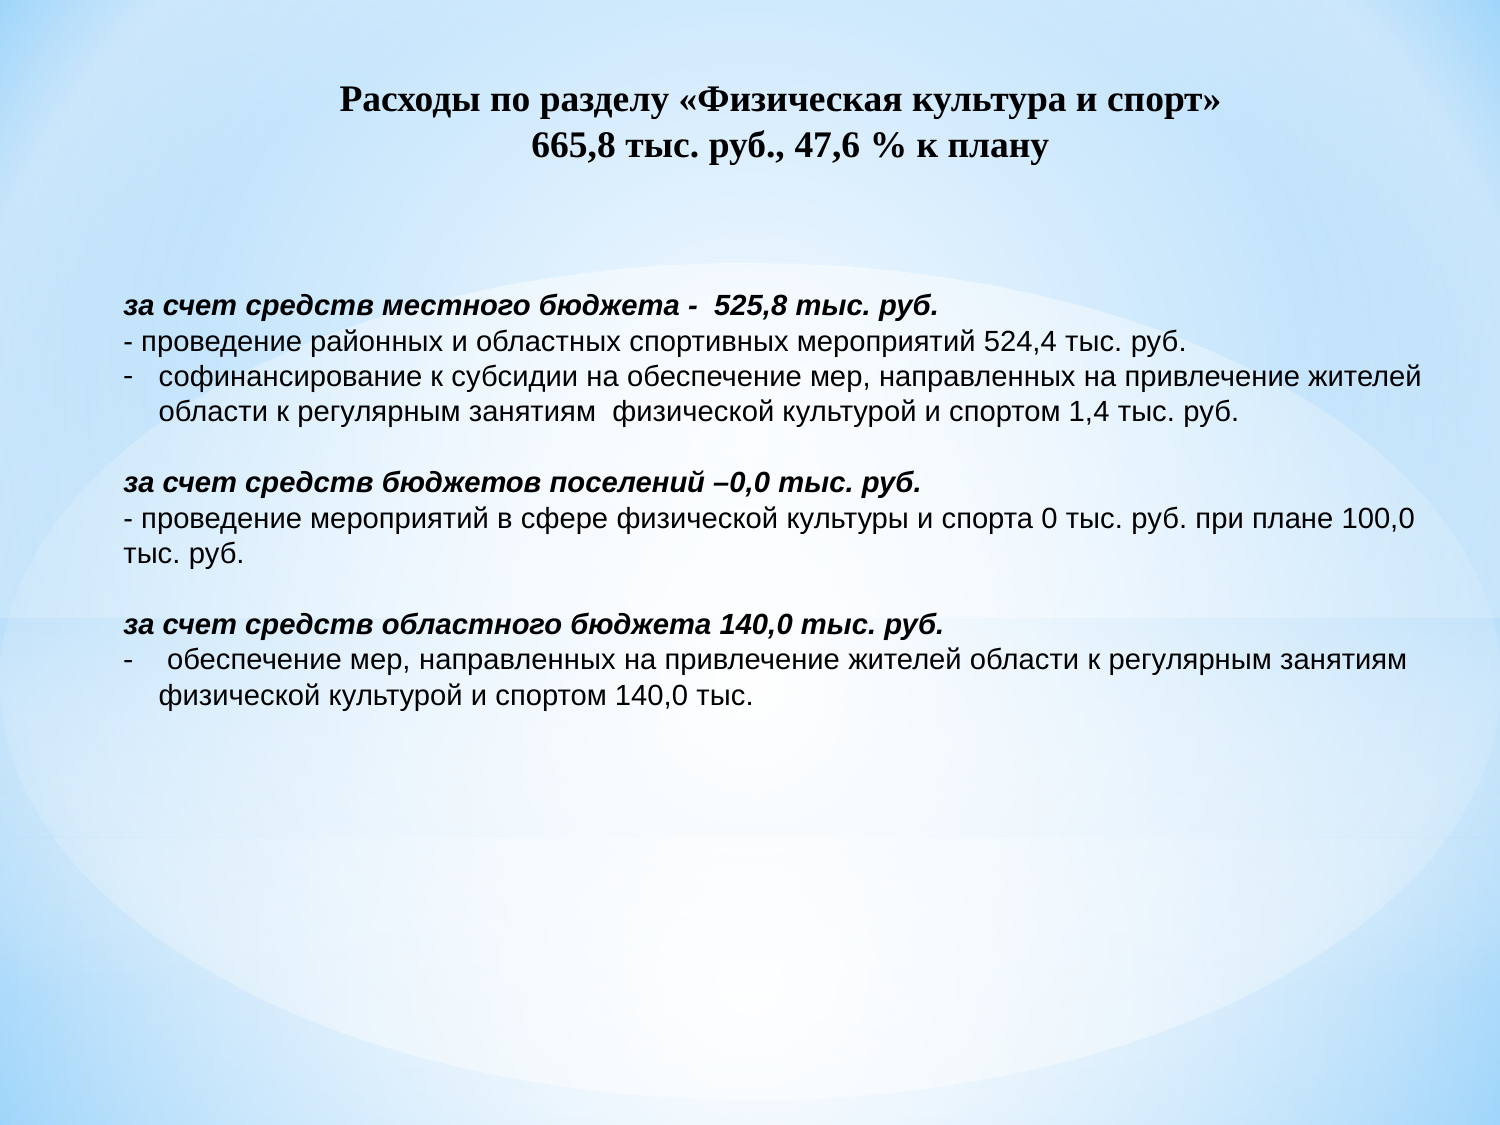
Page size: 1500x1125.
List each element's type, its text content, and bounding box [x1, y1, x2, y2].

text_box Расходы по разделу «Физическая культура и спорт» 665,8 тыс. руб., 47,6 % к плану [112, 66, 1459, 173]
text_box за счет средств местного бюджета - 525,8 тыс. руб. - проведение районных и областных спортивных мероприятий 524,4 тыс. руб. софинансирование к субсидии на обеспечение мер, направленных на привлечение жителей области к регулярным занятиям физической культурой и спортом 1,4 тыс. руб. за счет средств бюджетов поселений –0,0 тыс. руб. - проведение мероприятий в сфере физической культуры и спорта 0 тыс. руб. при плане 100,0 тыс. руб. за счет средств областного бюджета 140,0 тыс. руб. обеспечение мер, направленных на привлечение жителей области к регулярным занятиям физической культурой и спортом 140,0 тыс. [108, 278, 1459, 897]
